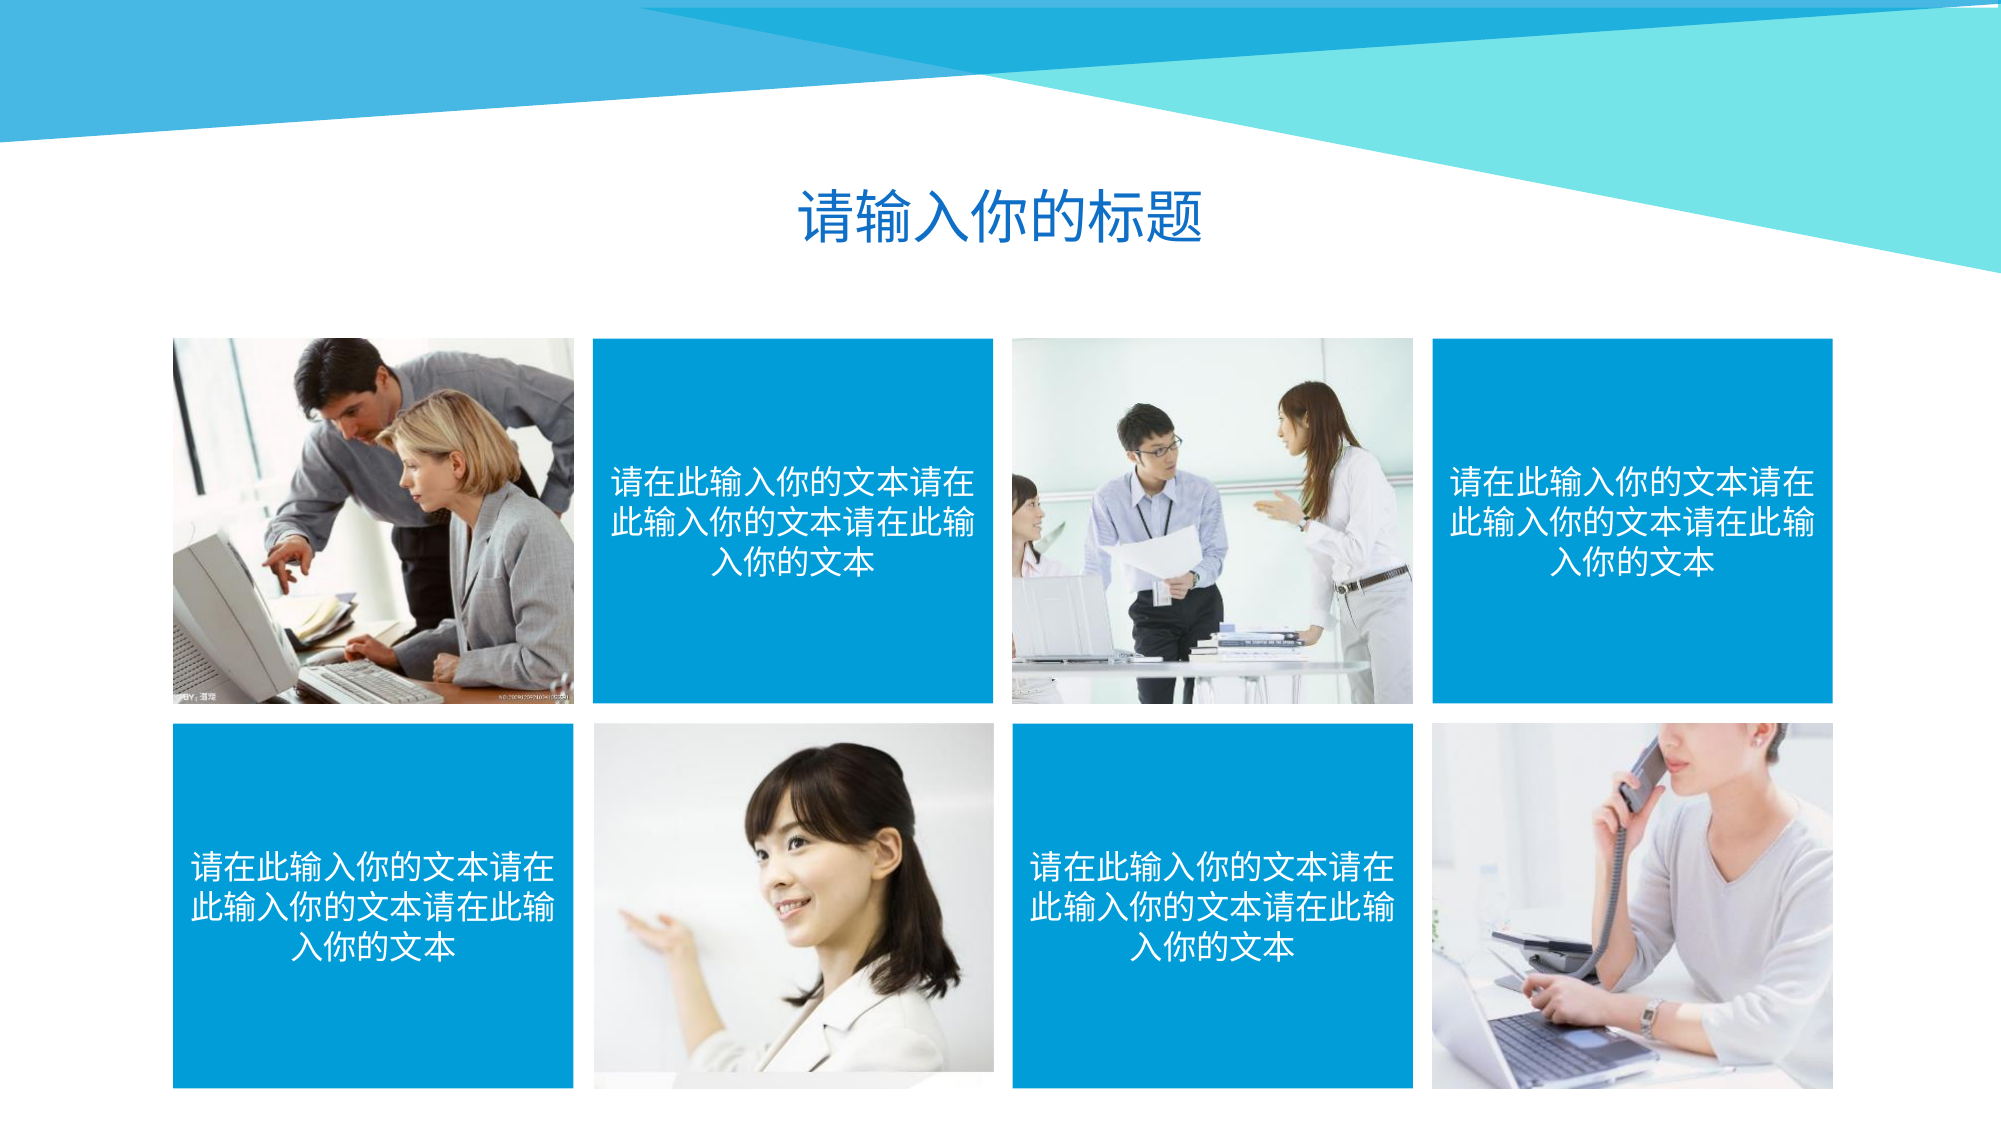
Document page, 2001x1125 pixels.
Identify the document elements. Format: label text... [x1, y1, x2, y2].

text_box 请输入你的标题 [661, 167, 1340, 264]
picture [594, 723, 994, 1089]
picture [173, 338, 574, 704]
text_box 请在此输入你的文本请在此输入你的文本请在此输入你的文本 [592, 338, 994, 704]
text_box 请在此输入你的文本请在此输入你的文本请在此输入你的文本 [1012, 723, 1413, 1089]
picture [1432, 723, 1833, 1089]
text_box 请在此输入你的文本请在此输入你的文本请在此输入你的文本 [1432, 338, 1833, 704]
text_box 请在此输入你的文本请在此输入你的文本请在此输入你的文本 [173, 723, 574, 1089]
picture [1012, 338, 1413, 704]
